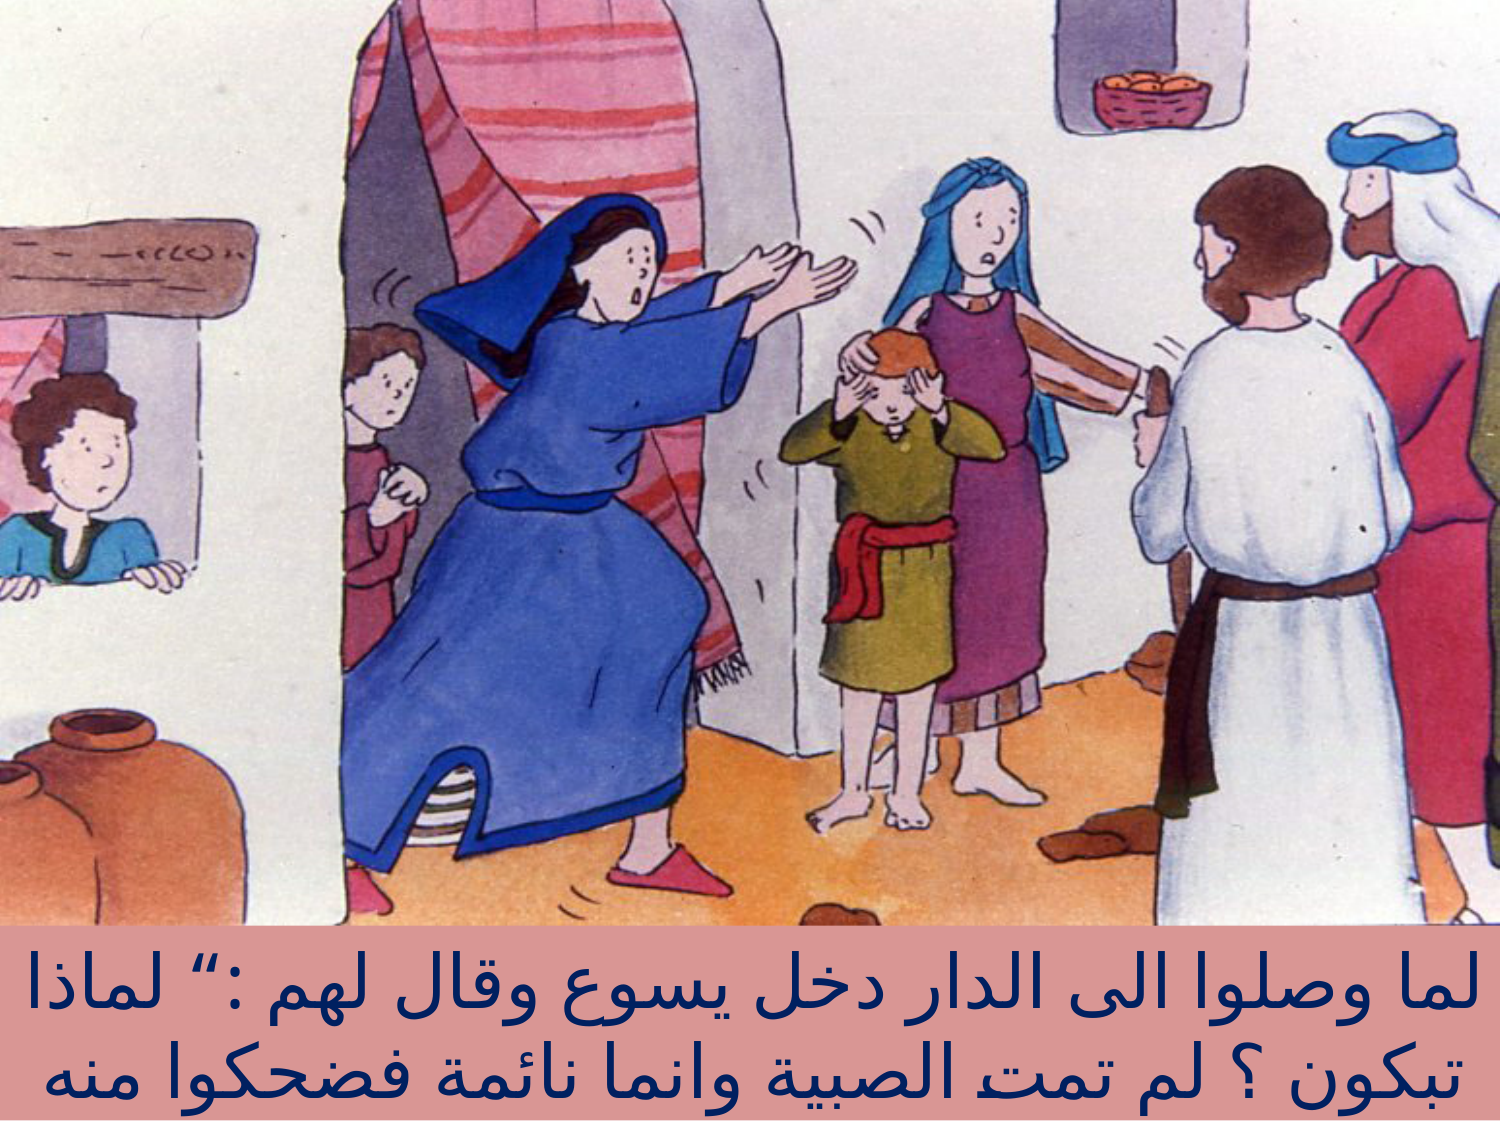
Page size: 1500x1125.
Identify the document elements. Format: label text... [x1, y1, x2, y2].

picture [0, 0, 1500, 927]
text_box لما وصلوا الى الدار دخل يسوع وقال لهم :“ لماذا تبكون ؟ لم تمت الصبية وانما نائمة فضحكوا منه [0, 933, 1500, 1121]
